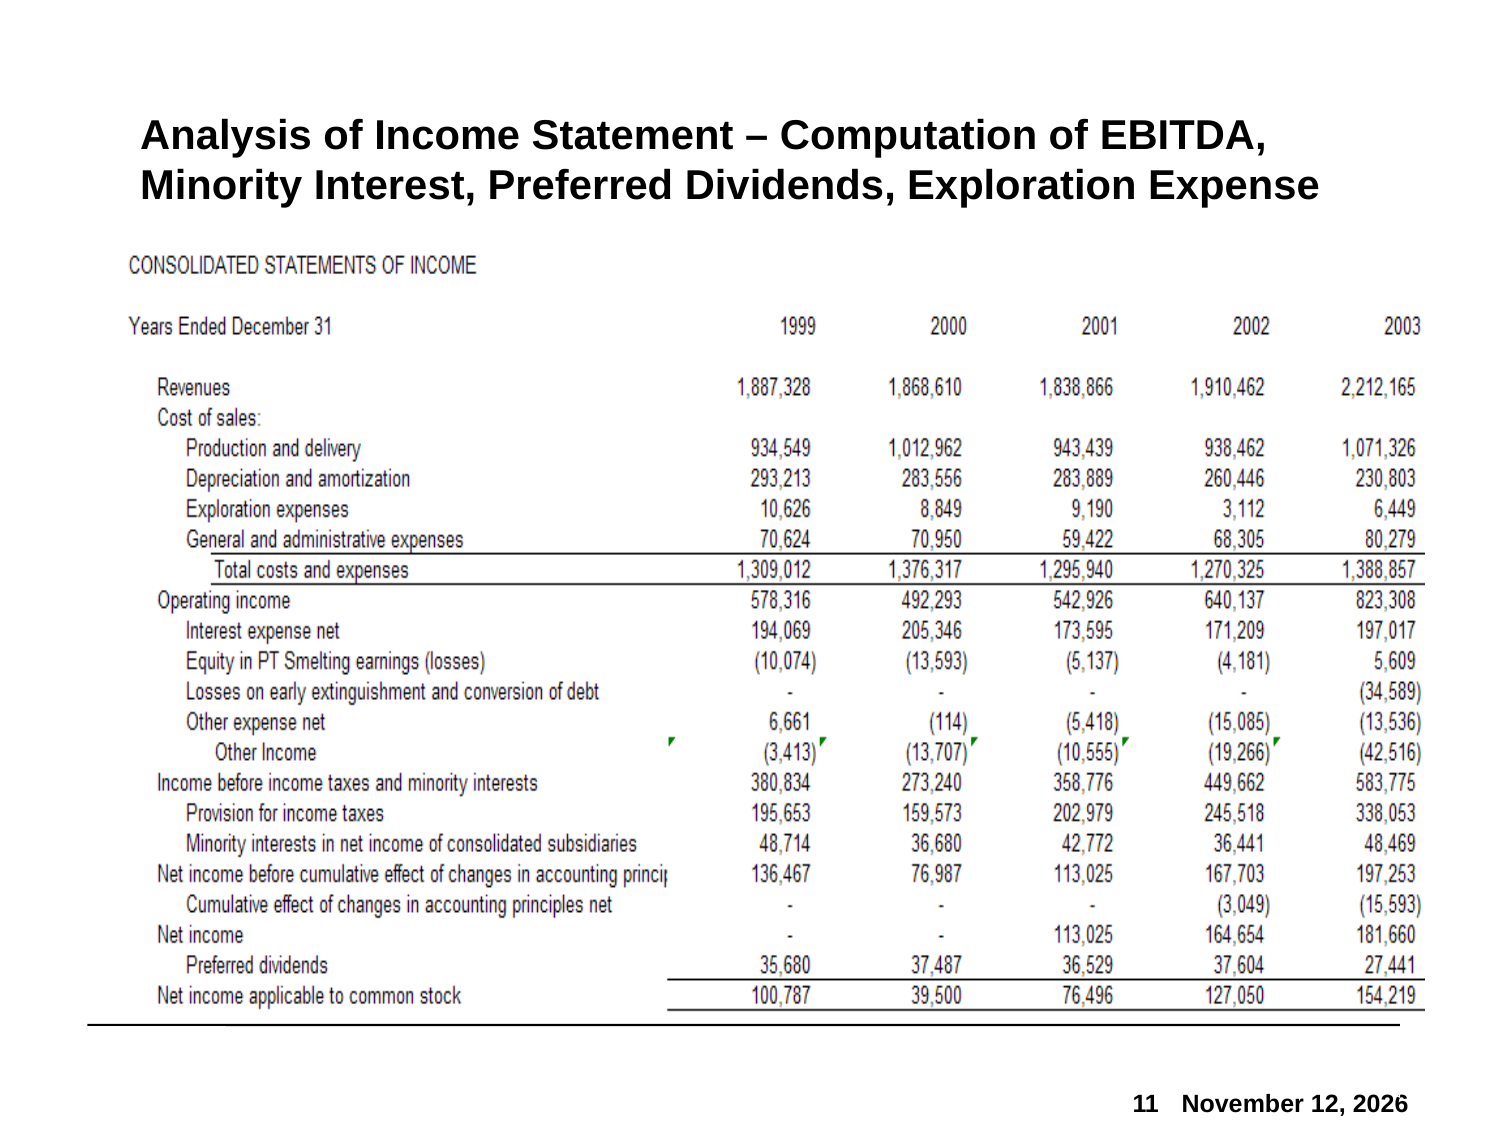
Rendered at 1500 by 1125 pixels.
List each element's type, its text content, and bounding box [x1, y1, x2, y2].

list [124, 249, 1426, 1013]
title Analysis of Income Statement – Computation of EBITDA, Minority Interest, Preferred Dividends, Exploration Expense [124, 99, 1401, 226]
